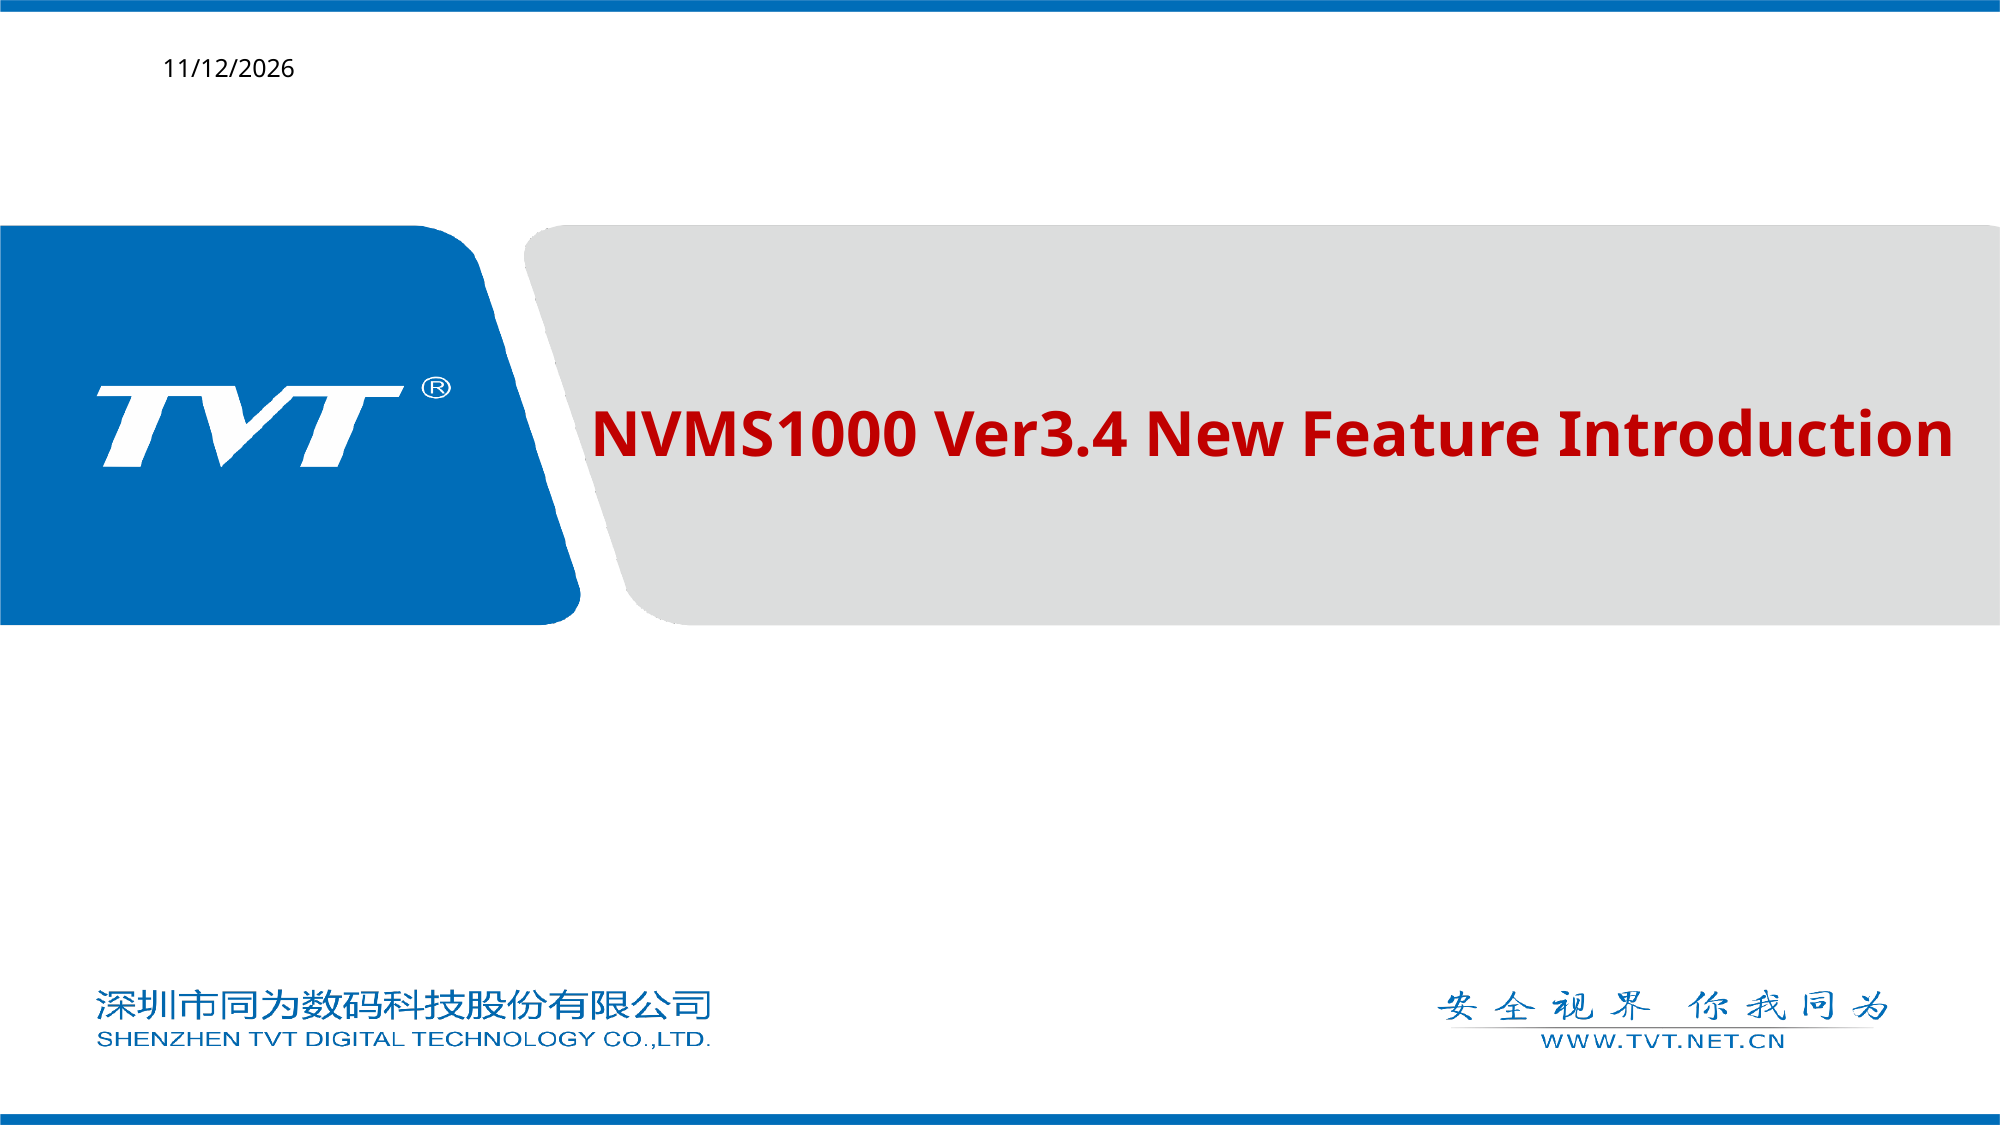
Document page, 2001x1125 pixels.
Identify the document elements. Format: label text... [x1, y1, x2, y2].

title NVMS1000 Ver3.4 New Feature Introduction [547, 302, 2000, 545]
picture [0, 0, 2000, 1125]
